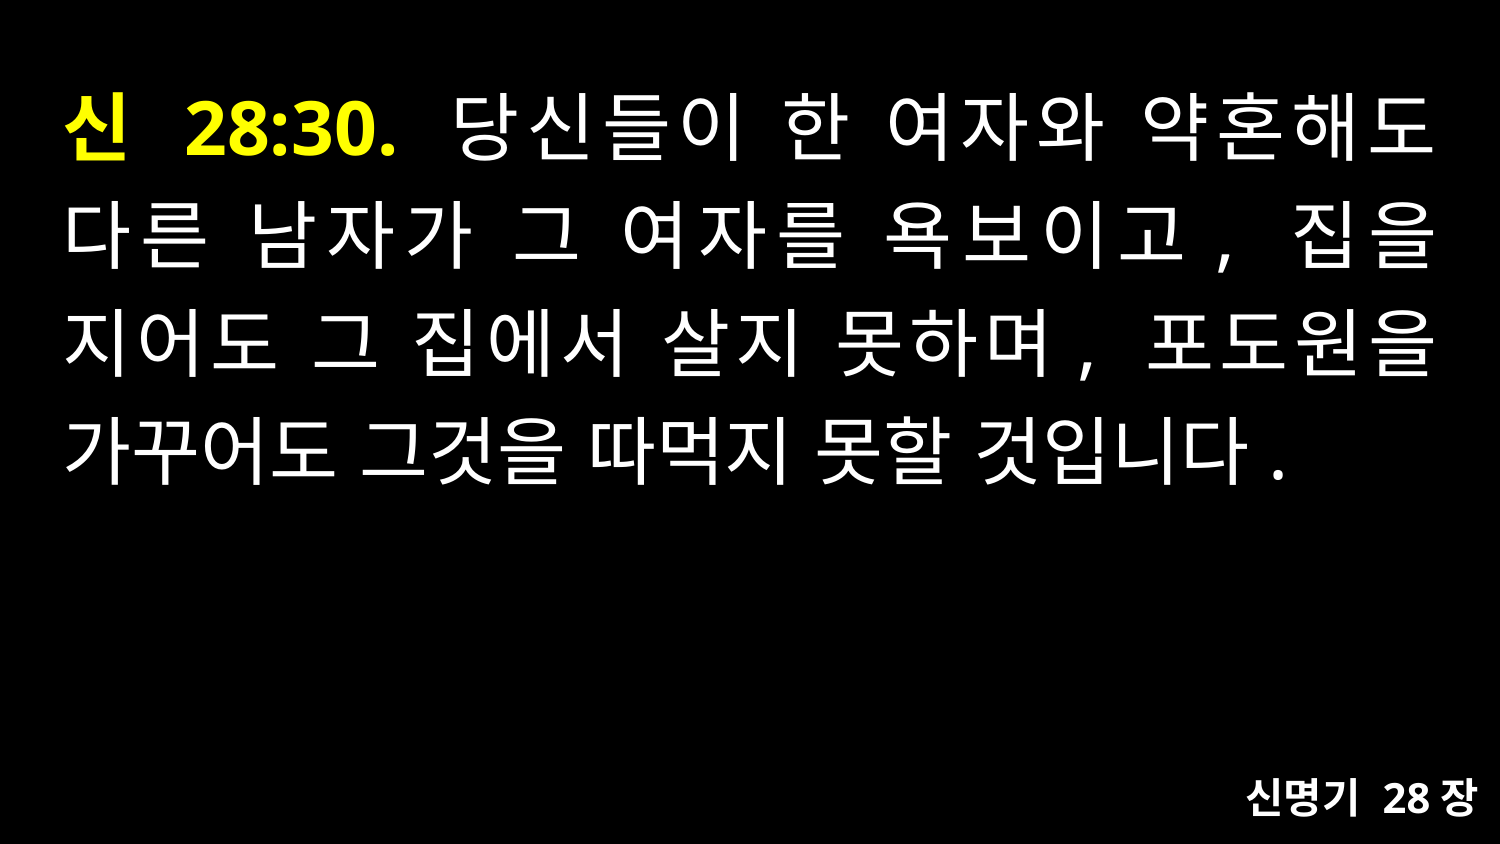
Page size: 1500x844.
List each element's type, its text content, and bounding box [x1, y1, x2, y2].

title 신 28:30. 당신들이 한 여자와 약혼해도 다른 남자가 그 여자를 욕보이고, 집을 지어도 그 집에서 살지 못하며, 포도원을 가꾸어도 그것을 따먹지 못할 것입니다. [0, 0, 1500, 844]
subtitle 신명기 28장 [916, 770, 1500, 844]
